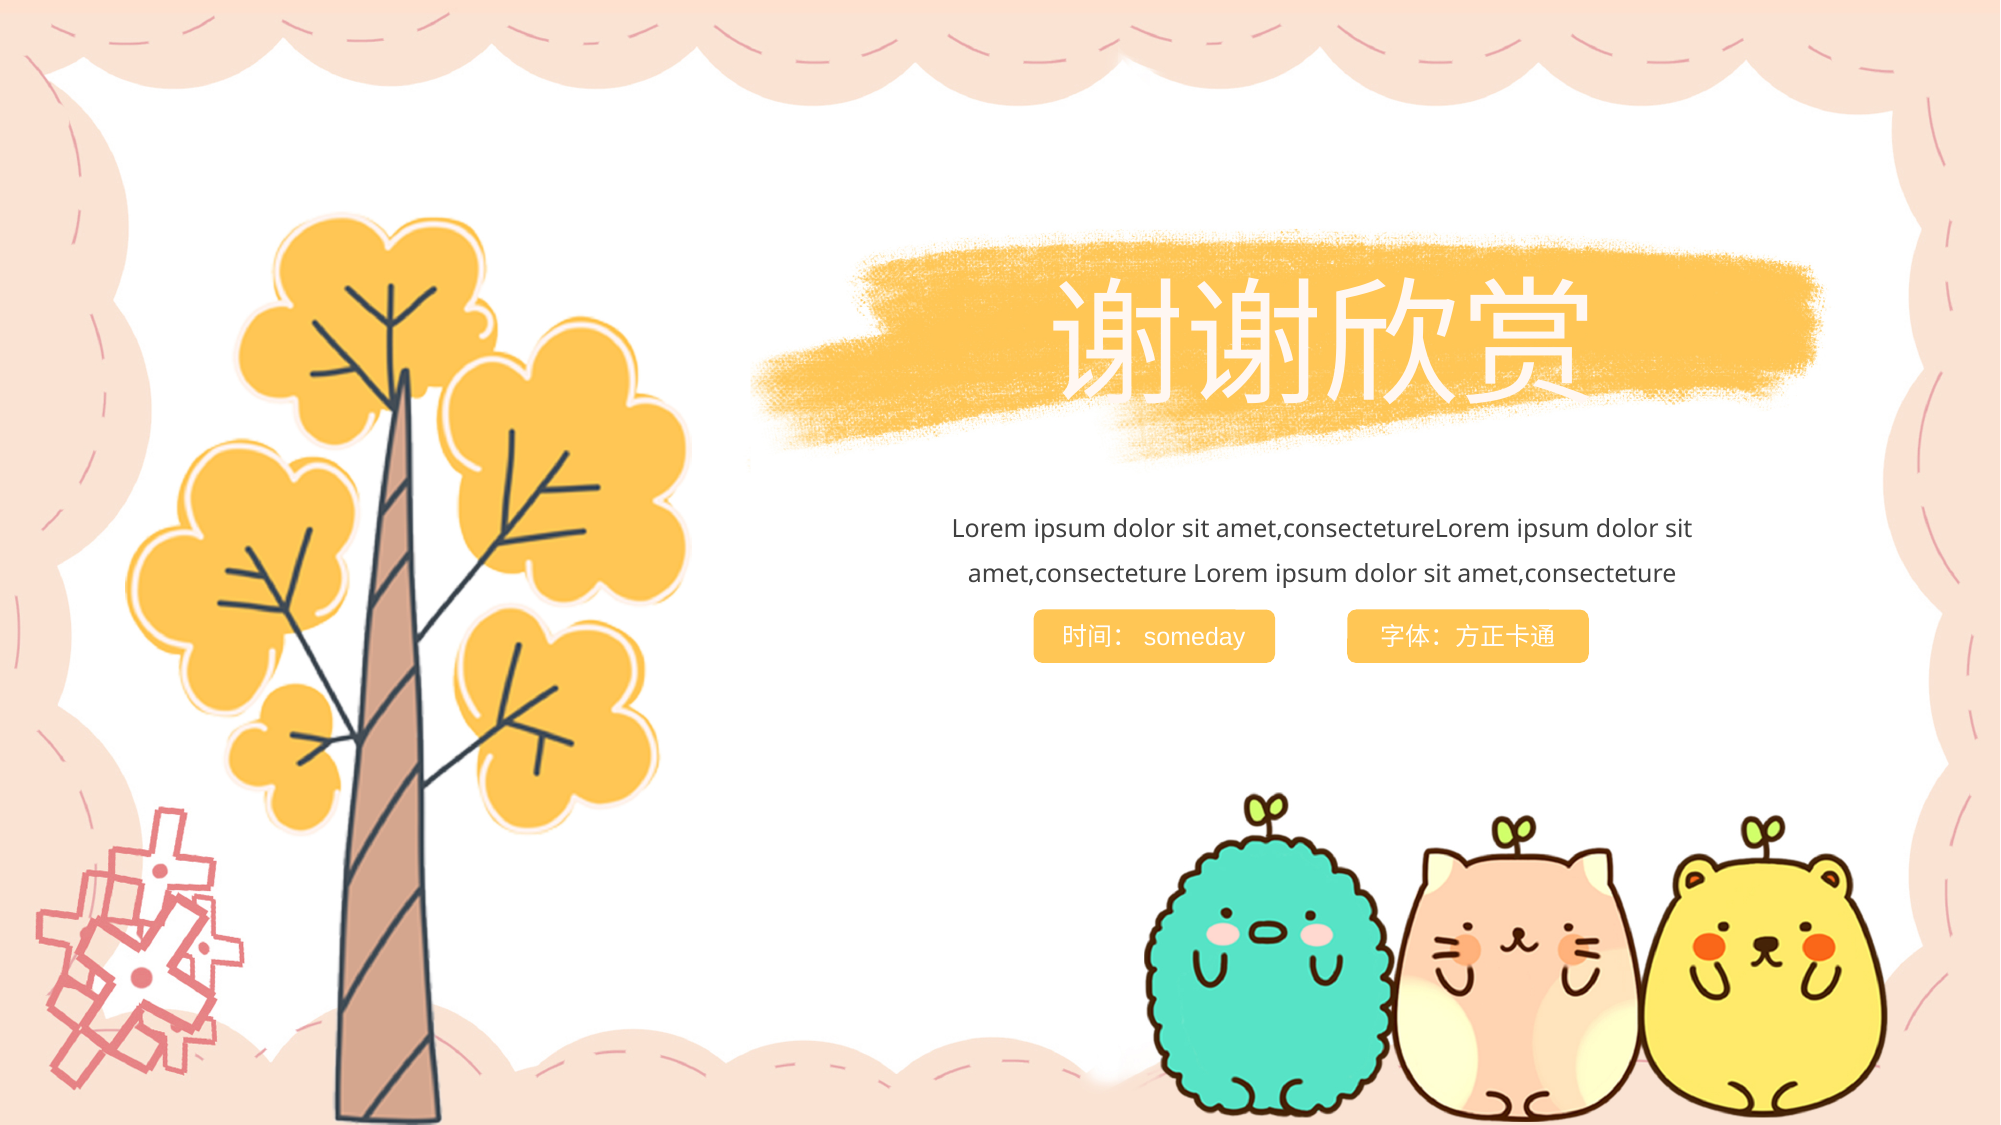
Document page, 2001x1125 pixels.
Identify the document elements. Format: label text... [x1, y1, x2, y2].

text_box Lorem ipsum dolor sit amet,consectetureLorem ipsum dolor sit amet,consecteture Lorem ipsum dolor sit amet,consecteture [868, 490, 1777, 595]
text_box 谢谢欣赏 [838, 248, 1808, 429]
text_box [1347, 609, 1589, 663]
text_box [1033, 609, 1276, 663]
picture [0, 0, 2001, 1125]
